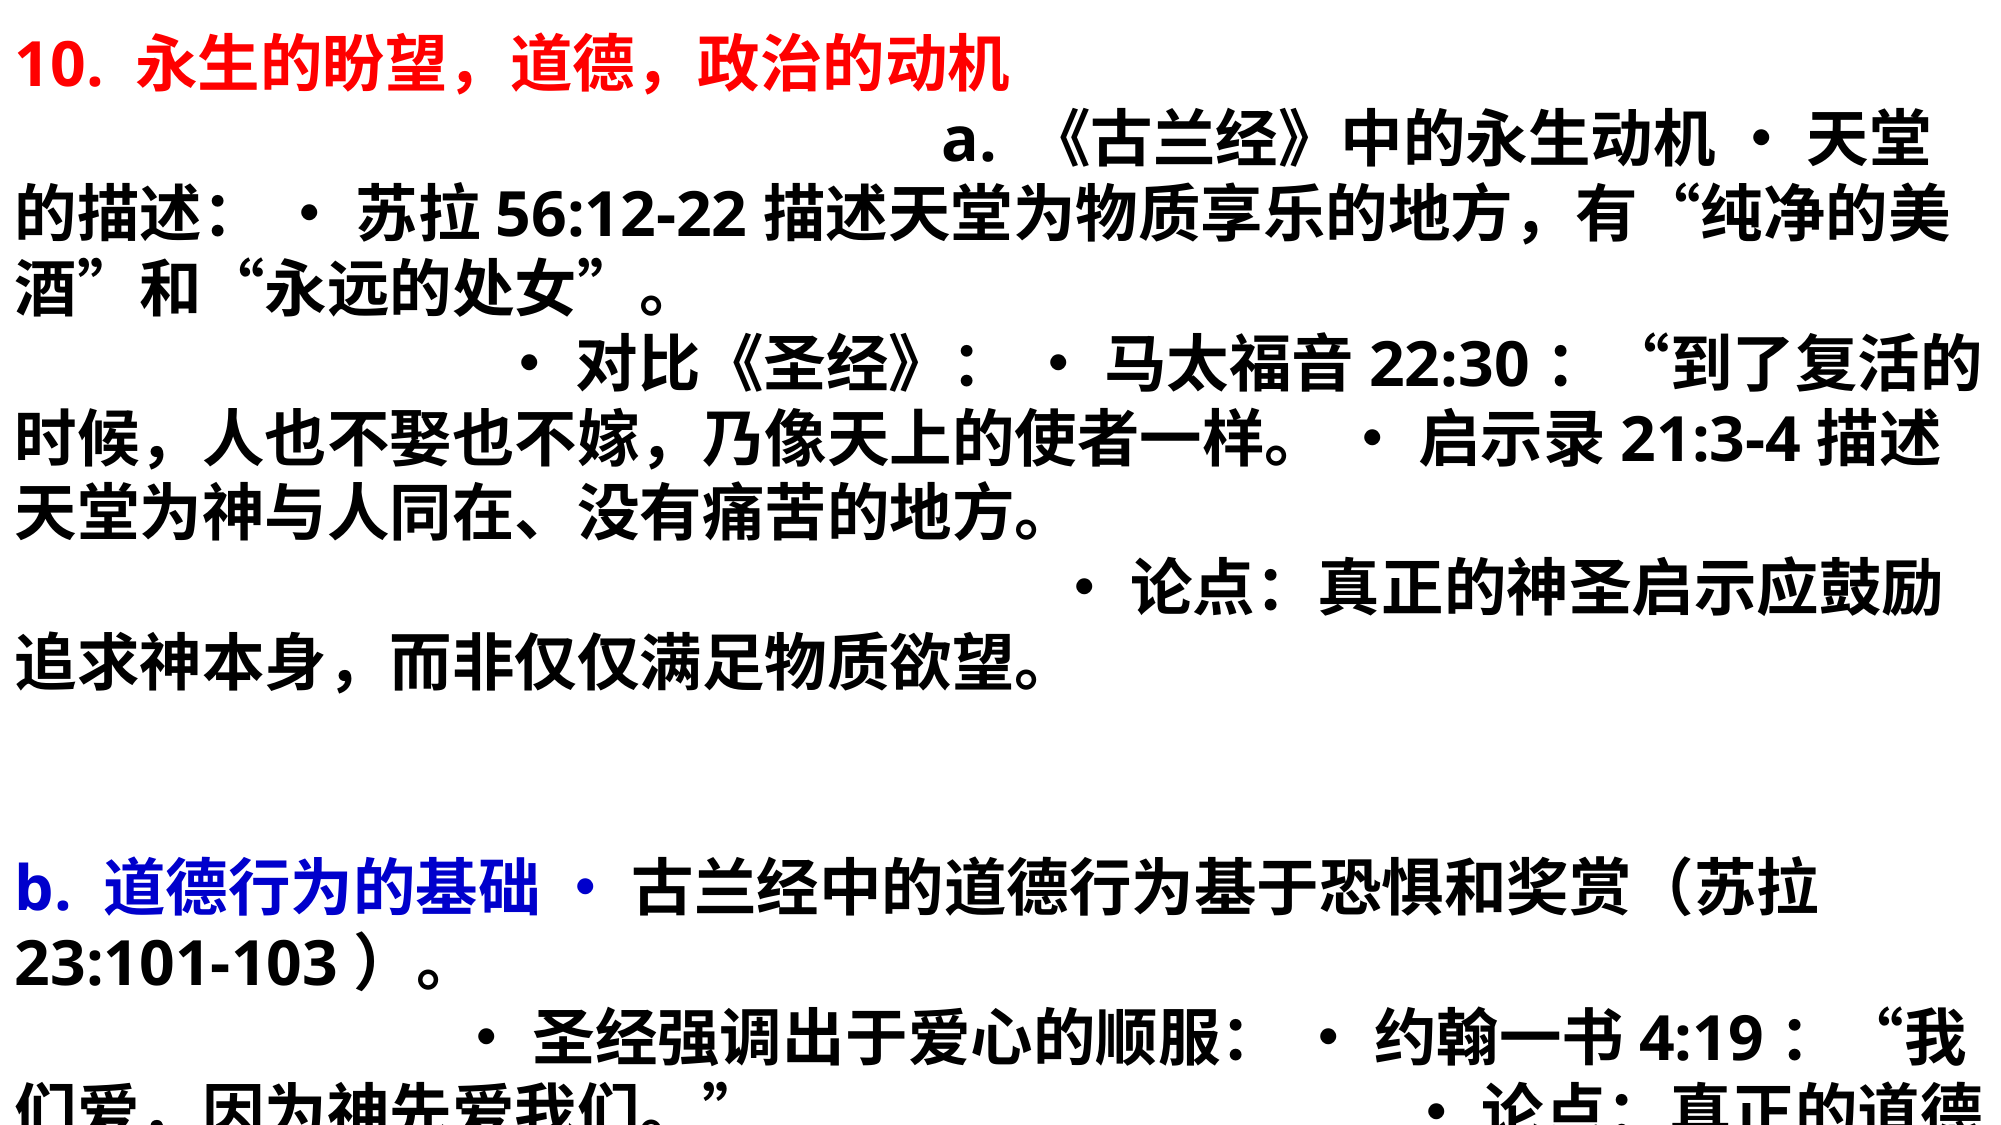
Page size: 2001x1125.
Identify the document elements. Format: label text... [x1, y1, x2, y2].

text_box 10. 永生的盼望，道德，政治的动机 a. 《古兰经》中的永生动机 • 天堂的描述： • 苏拉56:12-22描述天堂为物质享乐的地方，有“纯净的美酒”和“永远的处女”。 • 对比《圣经》： • 马太福音22:30：“到了复活的时候，人也不娶也不嫁，乃像天上的使者一样。 • 启示录21:3-4描述天堂为神与人同在、没有痛苦的地方。 • 论点：真正的神圣启示应鼓励追求神本身，而非仅仅满足物质欲望。 b. 道德行为的基础 • 古兰经中的道德行为基于恐惧和奖赏（苏拉23:101-103）。 • 圣经强调出于爱心的顺服： • 约翰一书4:19：“我们爱，因为神先爱我们。” • 论点：真正的道德应出于对神的爱和对他人无私的关怀，而不是物质利益或惧怕审判。 [0, 16, 2000, 1125]
